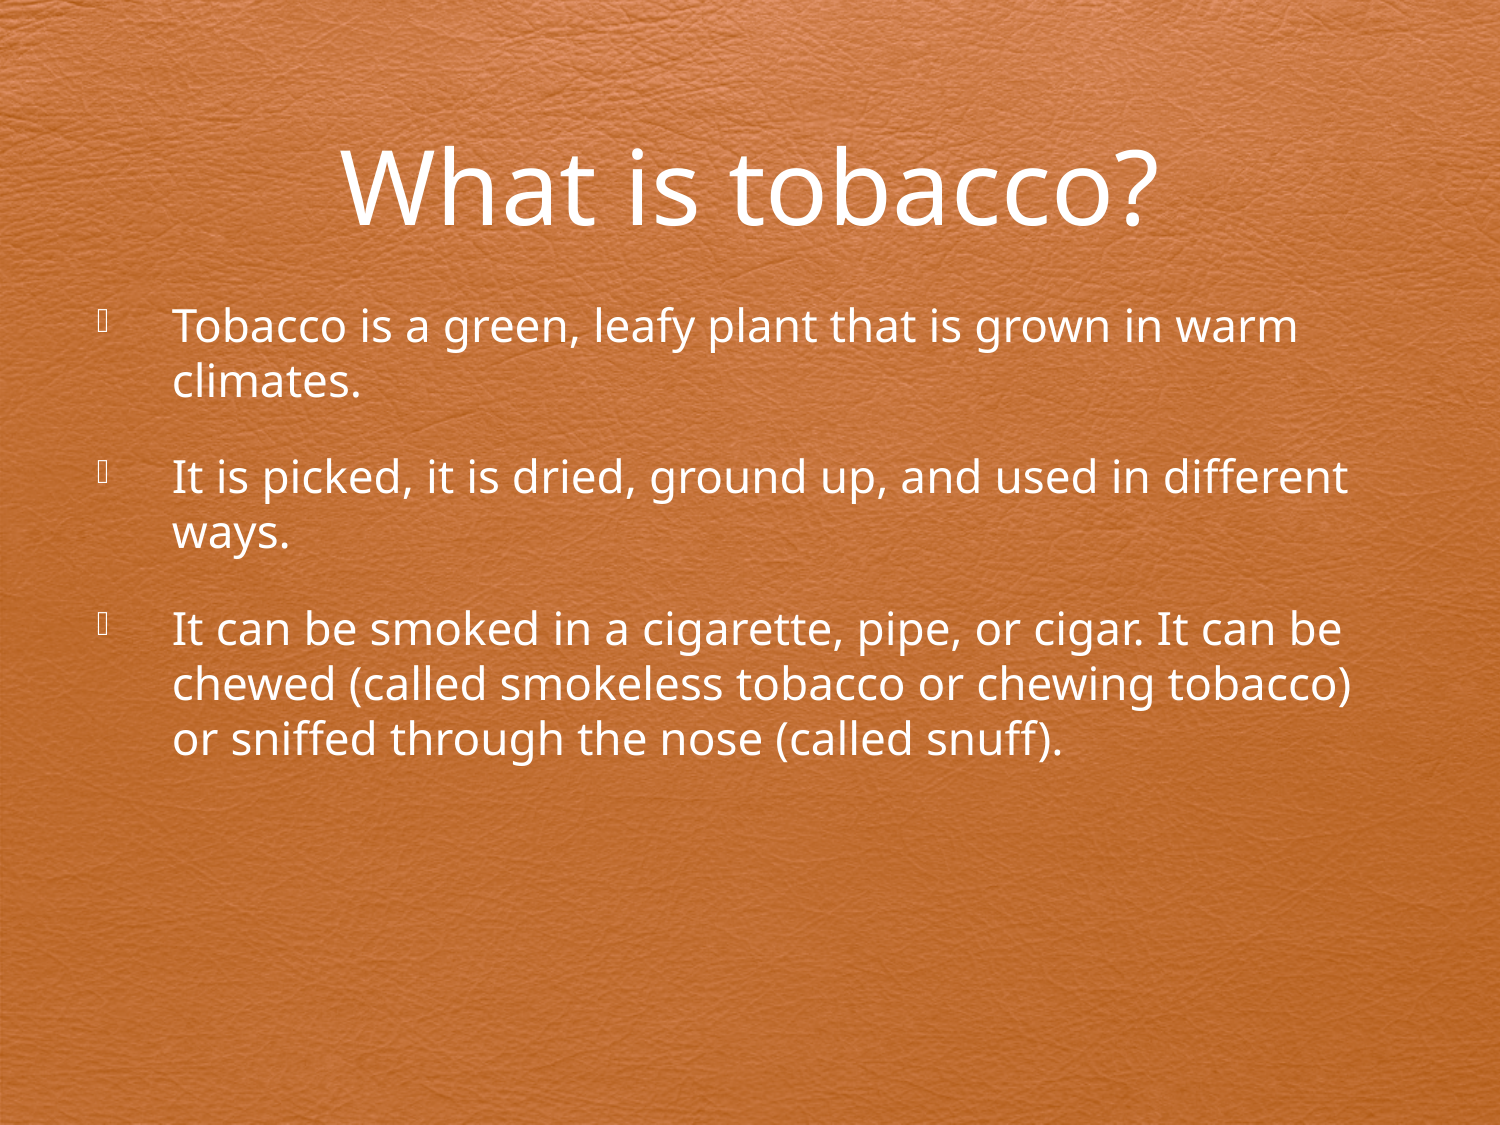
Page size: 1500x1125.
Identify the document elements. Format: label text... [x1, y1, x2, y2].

list Tobacco is a green, leafy plant that is grown in warm climates. It is picked, it is dried, ground up, and used in different ways. It can be smoked in a cigarette, pipe, or cigar. It can be chewed (called smokeless tobacco or chewing tobacco) or sniffed through the nose (called snuff). [81, 288, 1419, 1006]
title What is tobacco? [81, 15, 1419, 254]
